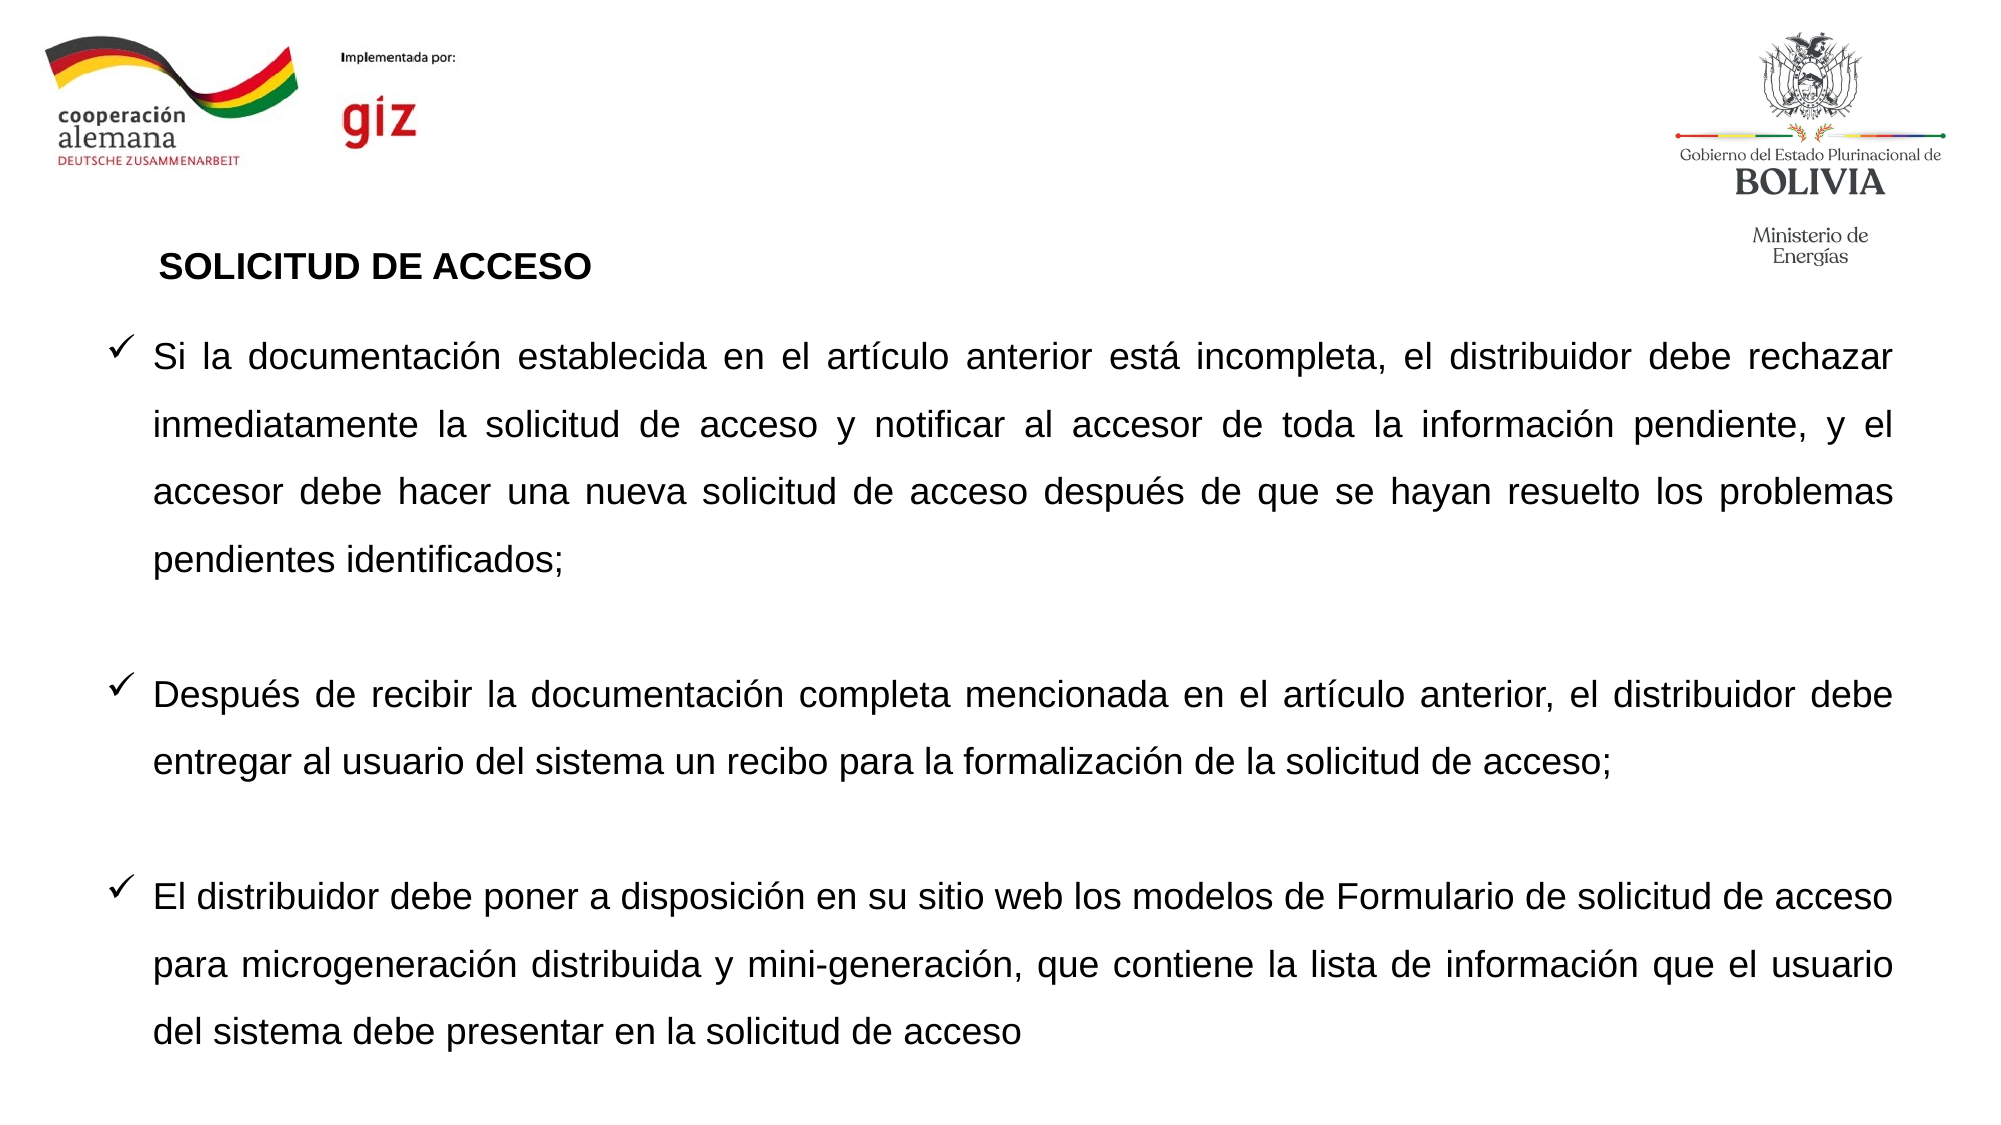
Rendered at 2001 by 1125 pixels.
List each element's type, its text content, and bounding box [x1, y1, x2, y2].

text_box Si la documentación establecida en el artículo anterior está incompleta, el distribuidor debe rechazar inmediatamente la solicitud de acceso y notificar al accesor de toda la información pendiente, y el accesor debe hacer una nueva solicitud de acceso después de que se hayan resuelto los problemas pendientes identificados; Después de recibir la documentación completa mencionada en el artículo anterior, el distribuidor debe entregar al usuario del sistema un recibo para la formalización de la solicitud de acceso; El distribuidor debe poner a disposición en su sitio web los modelos de Formulario de solicitud de acceso para microgeneración distribuida y mini-generación, que contiene la lista de información que el usuario del sistema debe presentar en la solicitud de acceso [91, 302, 1909, 1060]
picture [1643, 0, 1978, 296]
picture [16, 0, 483, 199]
text_box SOLICITUD DE ACCESO [143, 234, 608, 295]
